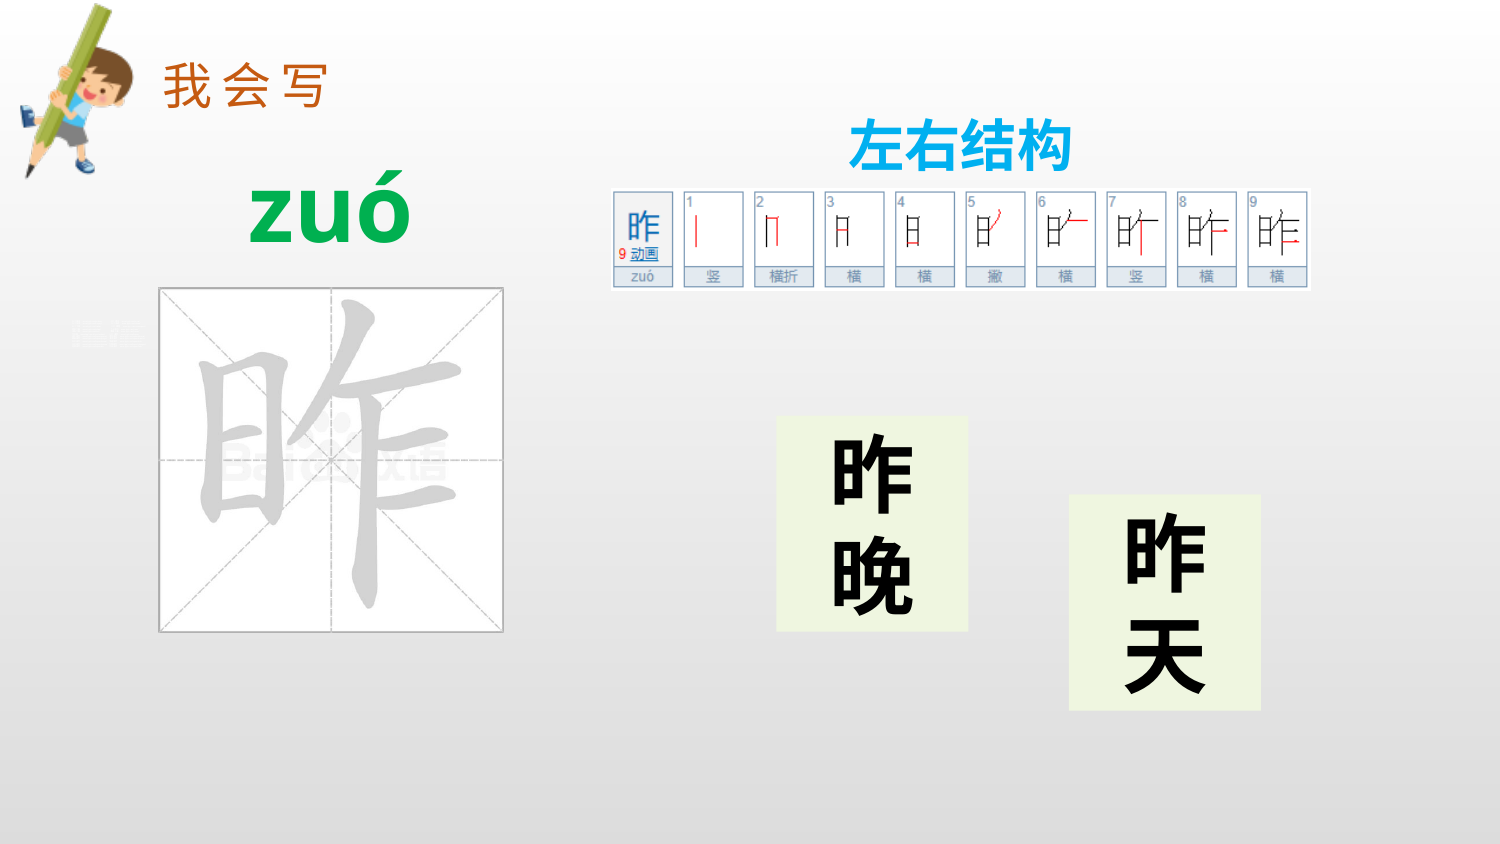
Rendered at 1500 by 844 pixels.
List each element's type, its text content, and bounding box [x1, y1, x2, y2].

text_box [611, 102, 1311, 291]
text_box 昨晚 [776, 415, 969, 632]
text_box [8, 0, 354, 189]
picture [158, 287, 504, 633]
text_box 昨天 [1068, 494, 1261, 711]
text_box zuó [195, 143, 467, 267]
